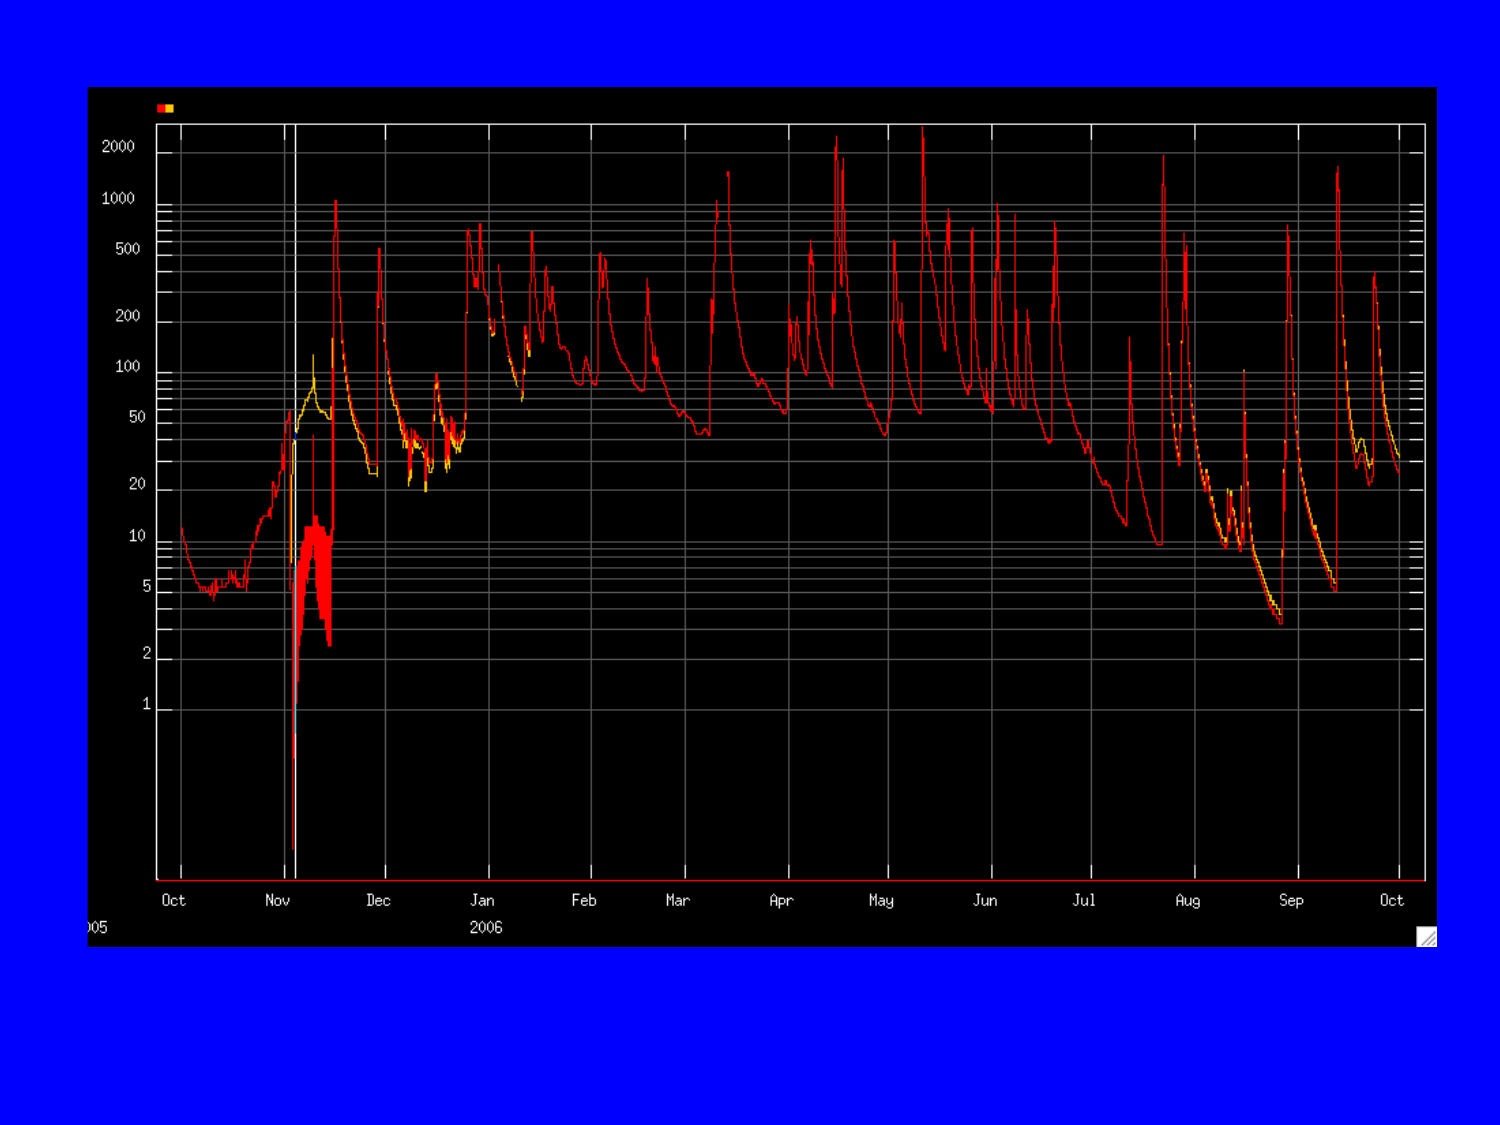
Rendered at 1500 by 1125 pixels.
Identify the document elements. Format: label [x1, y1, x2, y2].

picture [87, 87, 1438, 947]
